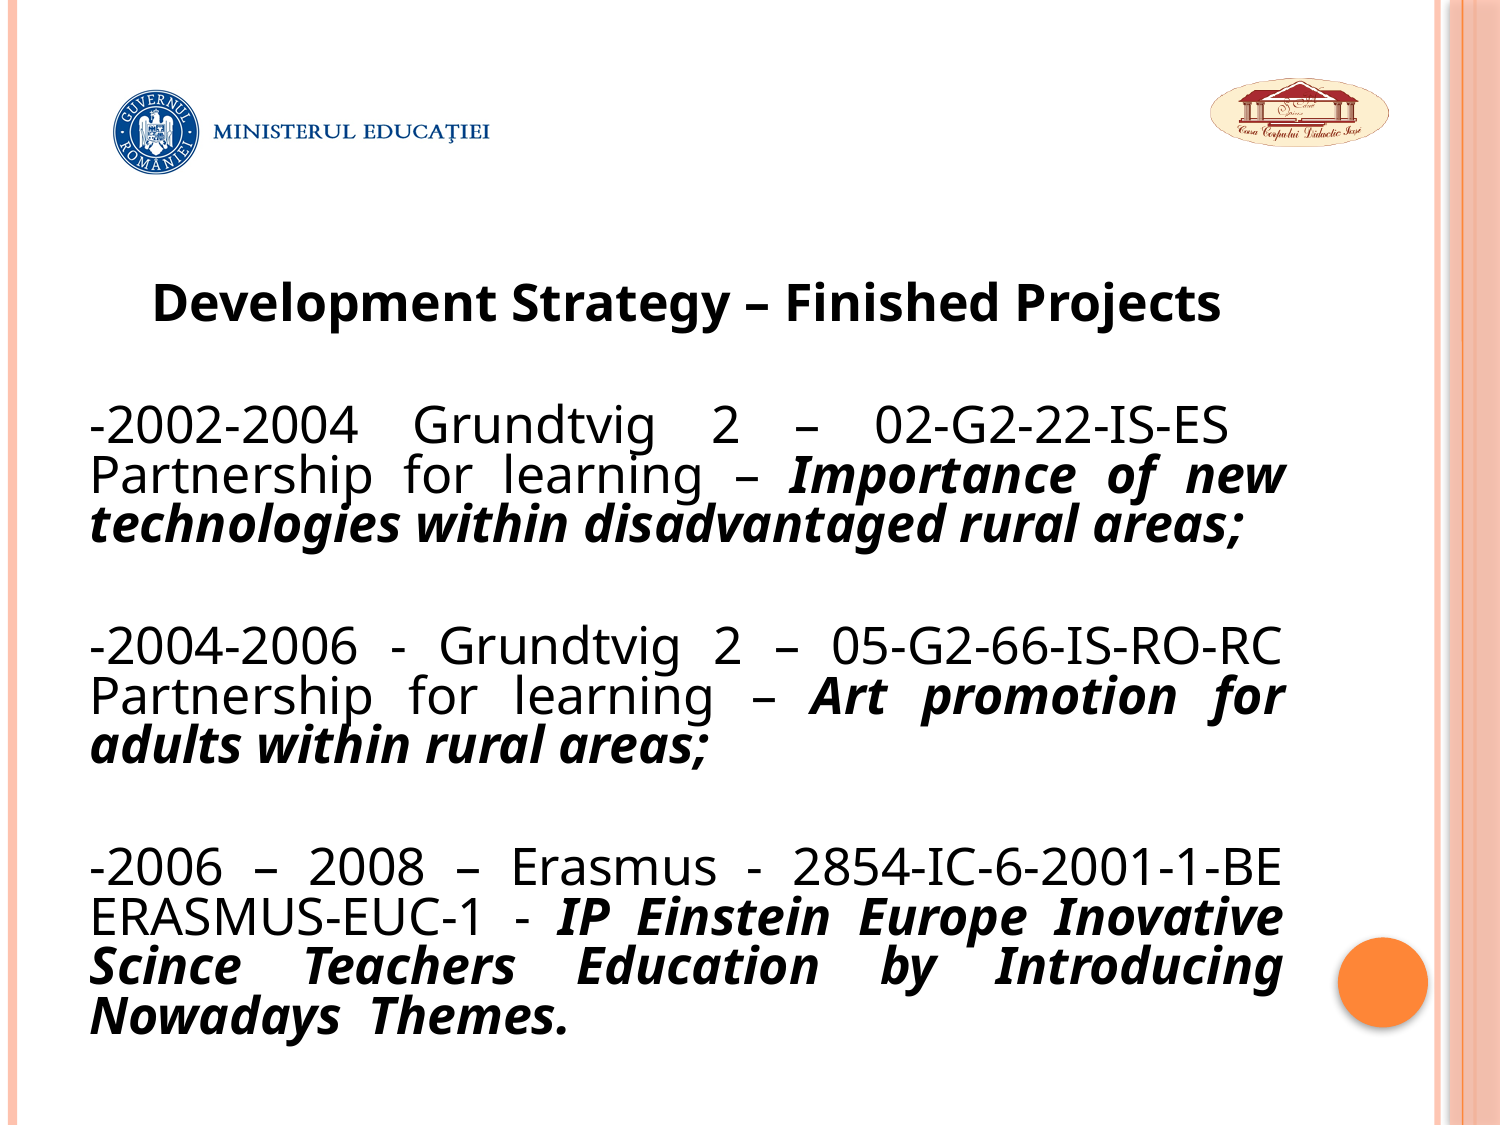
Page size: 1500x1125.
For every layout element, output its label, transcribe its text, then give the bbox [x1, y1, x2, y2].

picture [1210, 77, 1391, 148]
picture [111, 89, 491, 175]
list Development Strategy – Finished Projects -2002-2004 Grundtvig 2 – 02-G2-22-IS-ES Partnership for learning – Importance of new technologies within disadvantaged rural areas; -2004-2006 - Grundtvig 2 – 05-G2-66-IS-RO-RC Partnership for learning – Art promotion for adults within rural areas; -2006 – 2008 – Erasmus - 2854-IC-6-2001-1-BE ERASMUS-EUC-1 - IP Einstein Europe Inovative Scince Teachers Education by Introducing Nowadays Themes. [75, 262, 1300, 1062]
